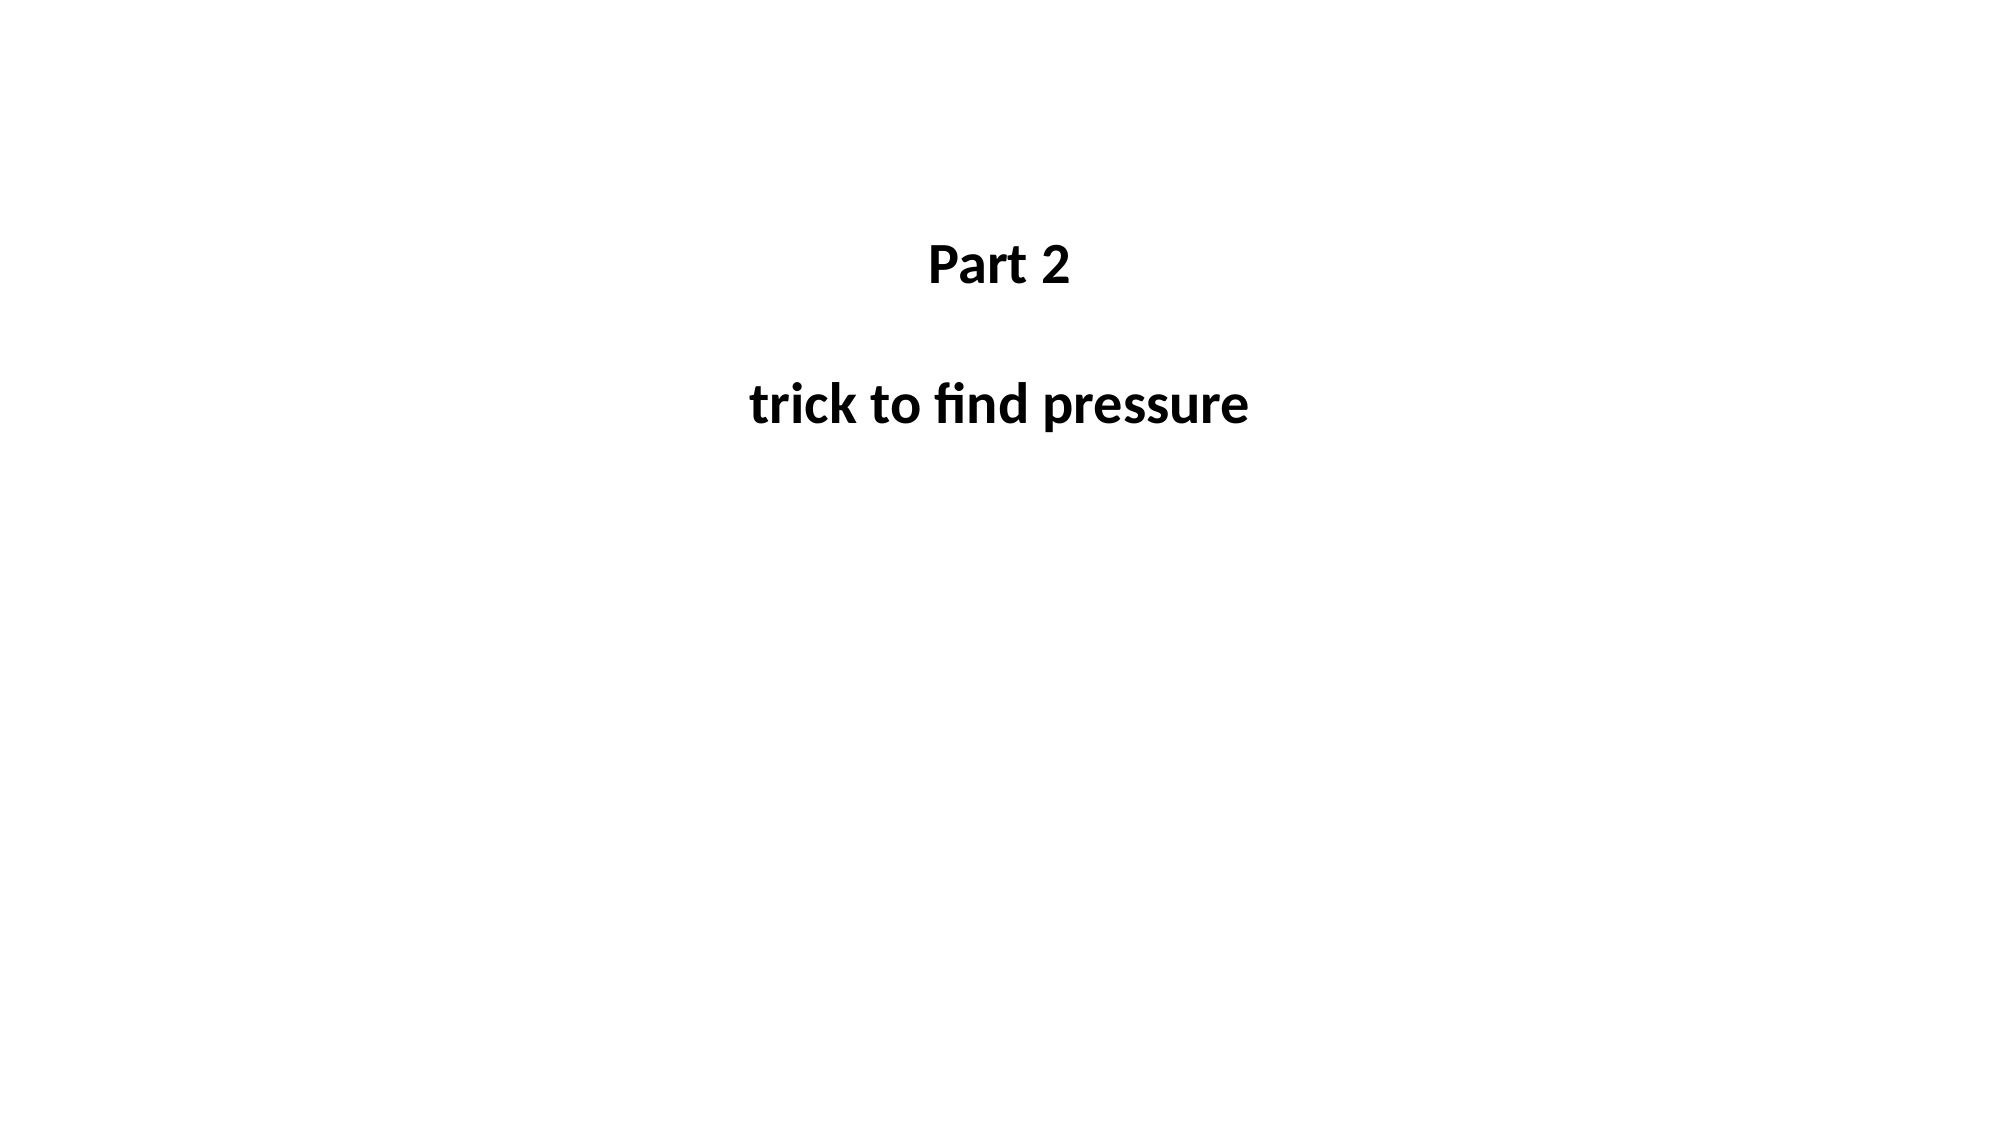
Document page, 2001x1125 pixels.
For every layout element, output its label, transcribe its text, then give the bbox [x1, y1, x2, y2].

text_box Part 2 trick to find pressure [114, 217, 1886, 443]
